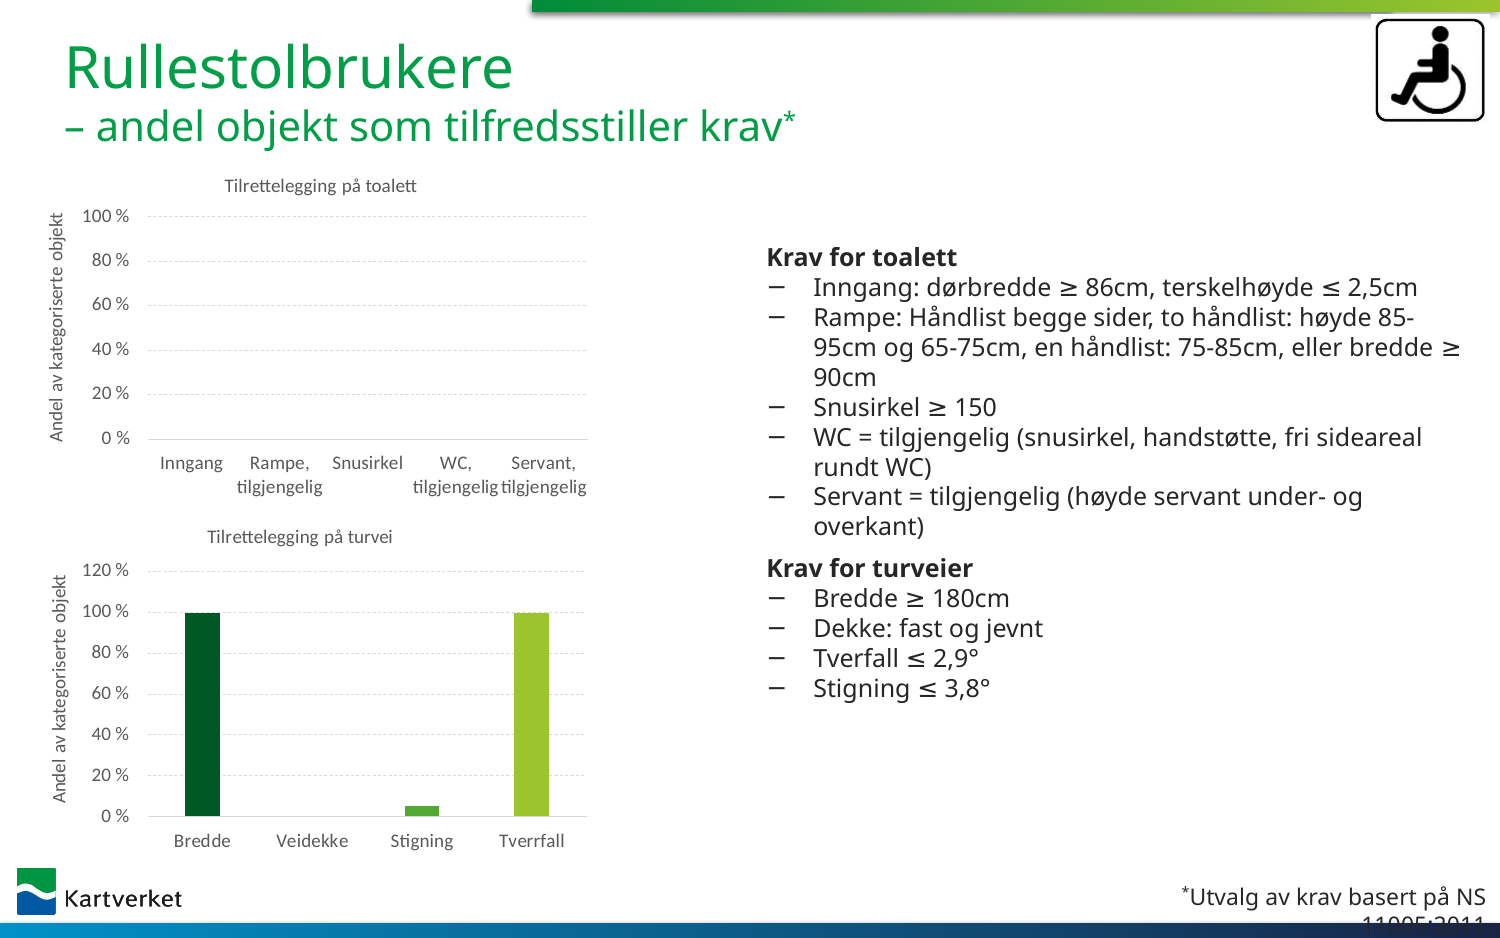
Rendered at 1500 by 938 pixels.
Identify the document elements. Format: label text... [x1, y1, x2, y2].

picture [41, 166, 599, 505]
picture [1371, 13, 1491, 127]
text_box Krav for toalett Inngang: dørbredde ≥ 86cm, terskelhøyde ≤ 2,5cm Rampe: Håndlist begge sider, to håndlist: høyde 85-95cm og 65-75cm, en håndlist: 75-85cm, eller bredde ≥ 90cm Snusirkel ≥ 150 WC = tilgjengelig (snusirkel, handstøtte, fri sideareal rundt WC) Servant = tilgjengelig (høyde servant under- og overkant) [751, 234, 1483, 545]
text_box Krav for turveier Bredde ≥ 180cm Dekke: fast og jevnt Tverfall ≤ 2,9° Stigning ≤ 3,8° [751, 545, 1483, 710]
picture [41, 520, 598, 859]
text_box *Utvalg av krav basert på NS 11005:2011 [1068, 873, 1500, 938]
text_box Rullestolbrukere – andel objekt som tilfredsstiller krav* [49, 14, 1431, 158]
